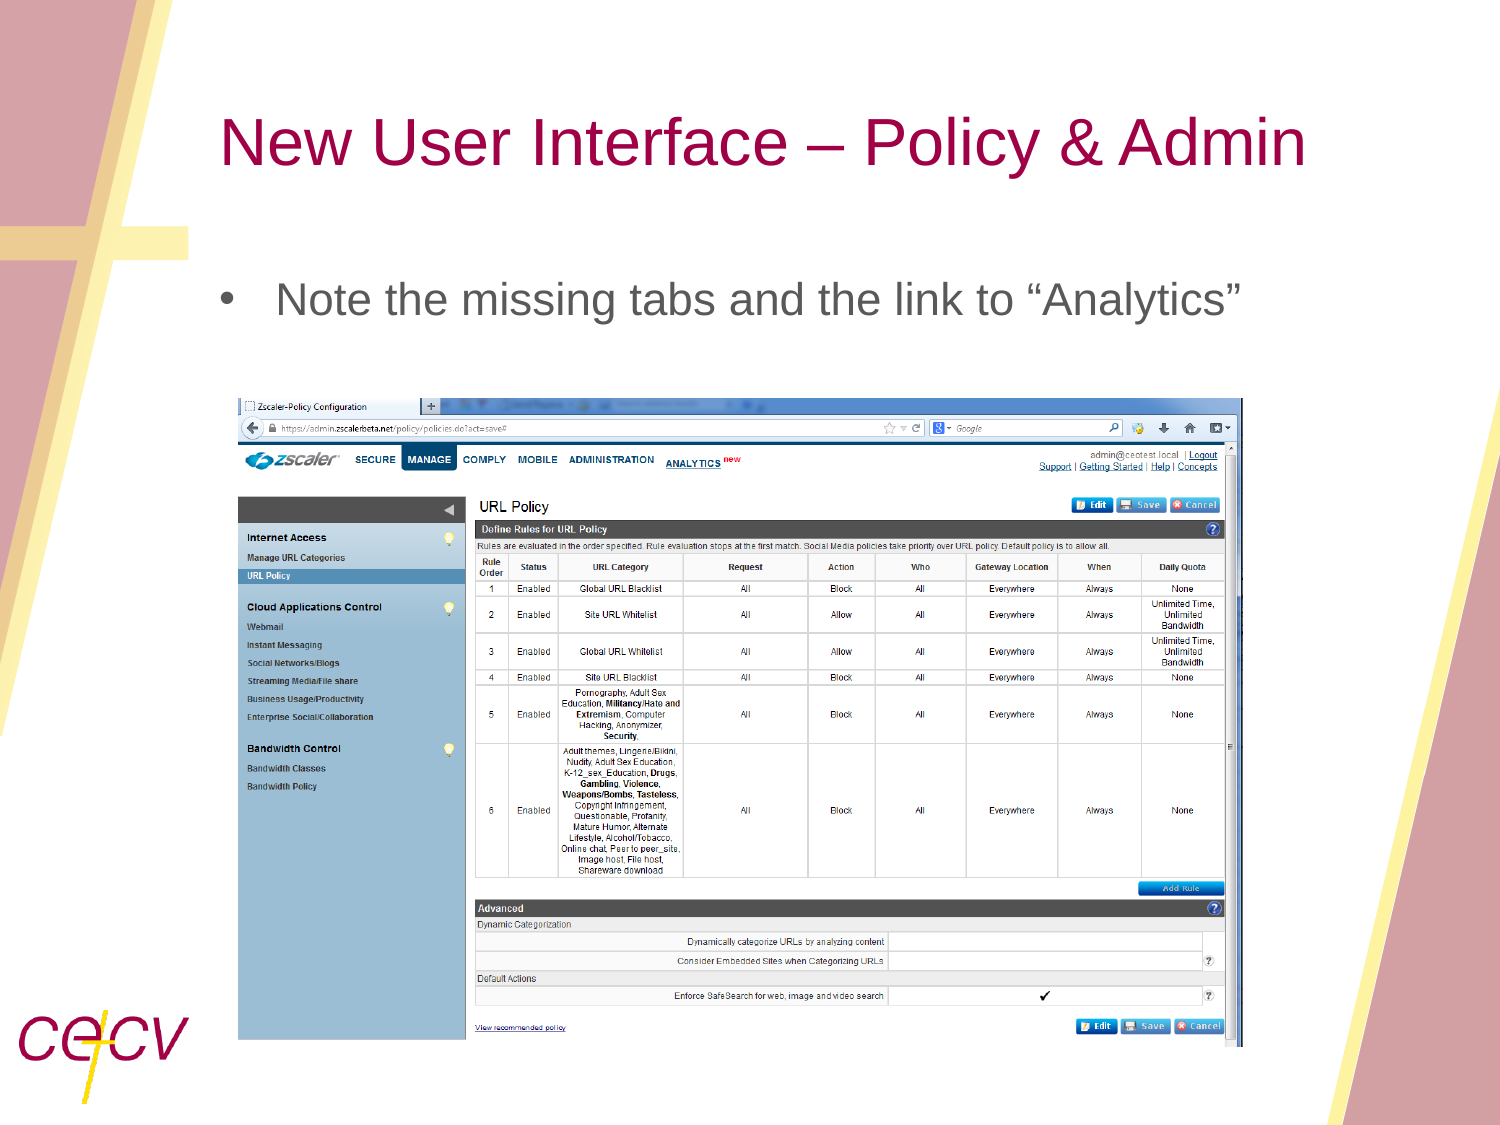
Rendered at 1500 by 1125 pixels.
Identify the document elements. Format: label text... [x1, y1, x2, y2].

picture [0, 0, 189, 825]
picture [1326, 293, 1500, 1125]
list Note the missing tabs and the link to “Analytics” [204, 262, 1425, 1005]
title New User Interface – Policy & Admin [204, 45, 1425, 233]
picture [19, 1010, 189, 1104]
picture [237, 397, 1243, 1048]
